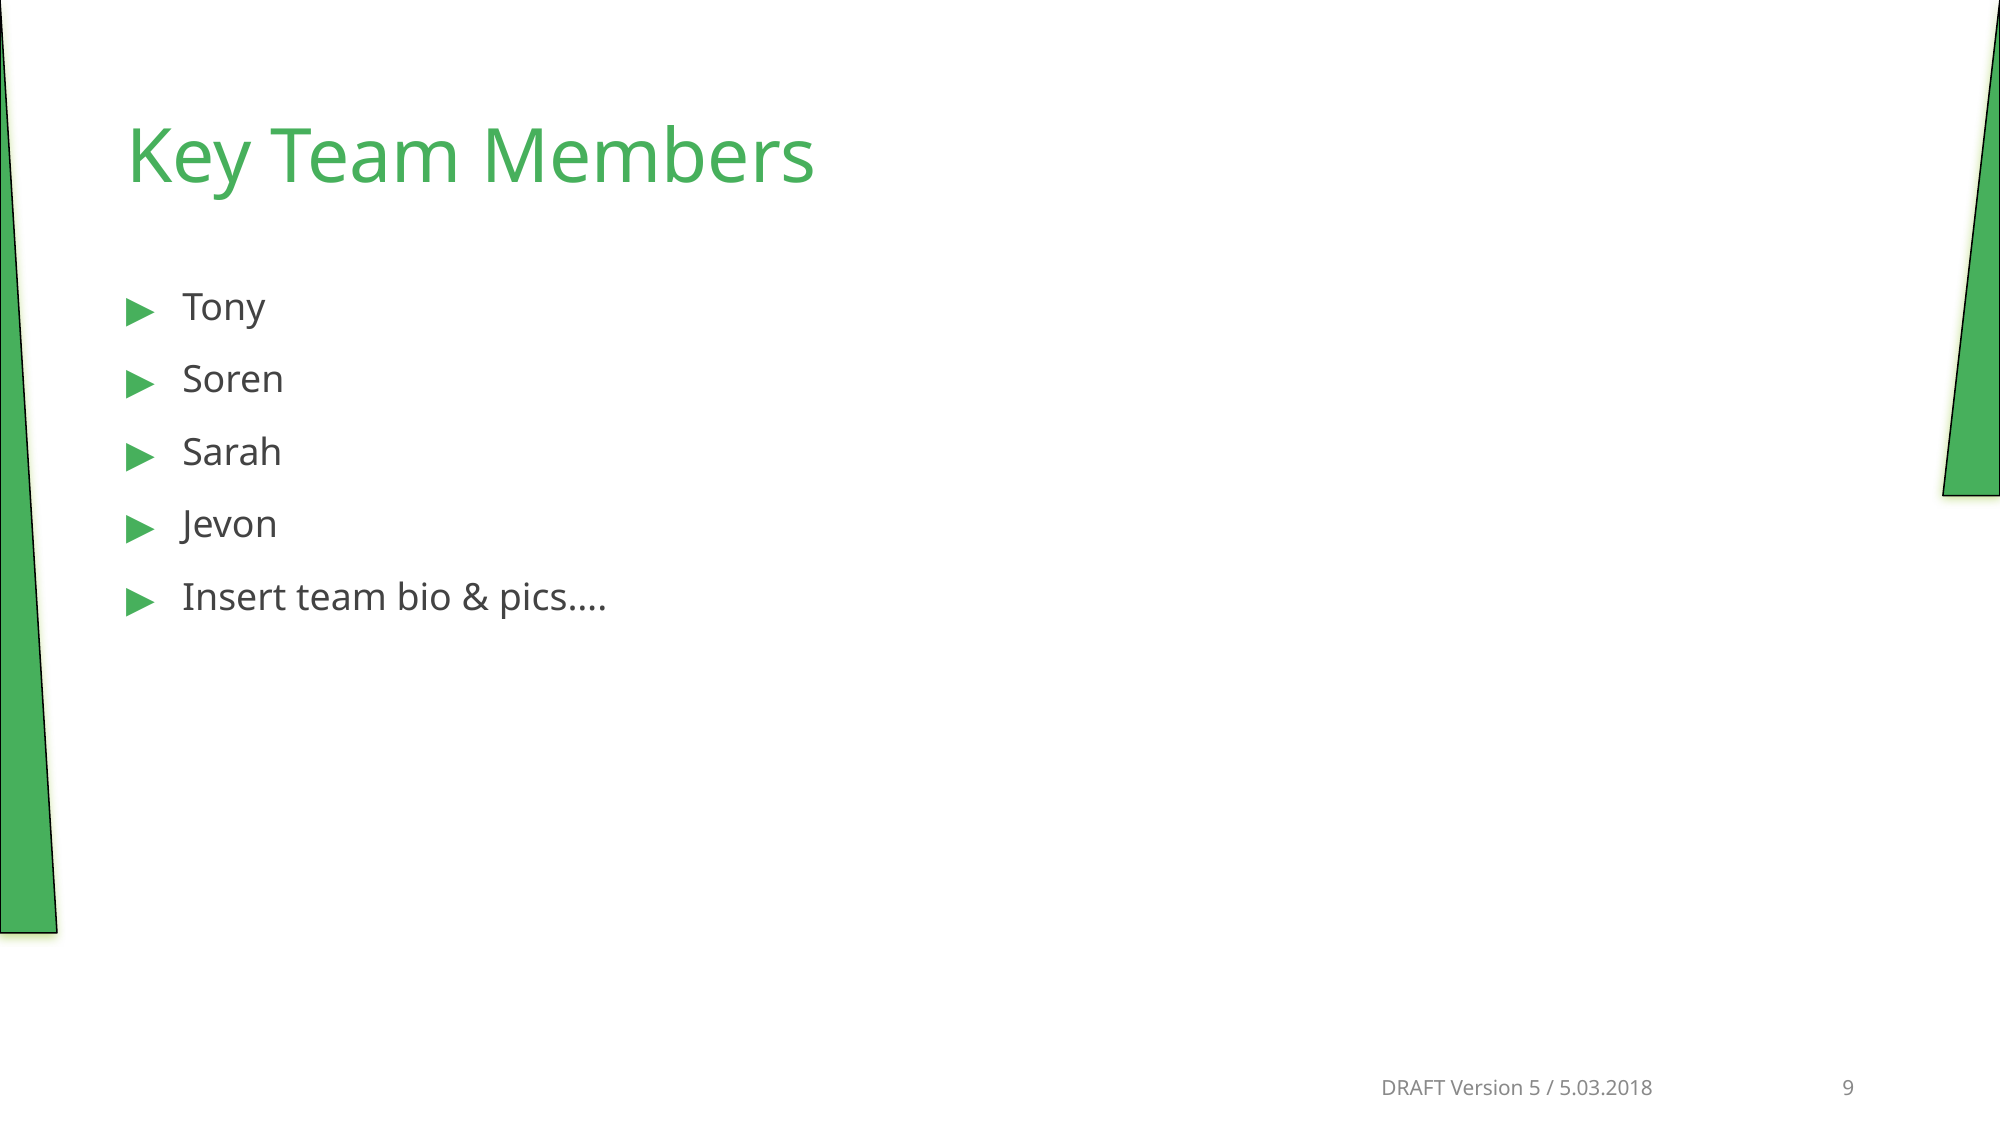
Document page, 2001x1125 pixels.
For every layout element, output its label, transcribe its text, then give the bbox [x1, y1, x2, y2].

text_box DRAFT Version 5 / 5.03.2018 9 [0, 1067, 2000, 1108]
text_box [1942, 0, 2000, 496]
text_box [0, 0, 57, 933]
list Tony Soren Sarah Jevon Insert team bio & pics…. [111, 268, 1522, 905]
title Key Team Members [111, 99, 1522, 268]
